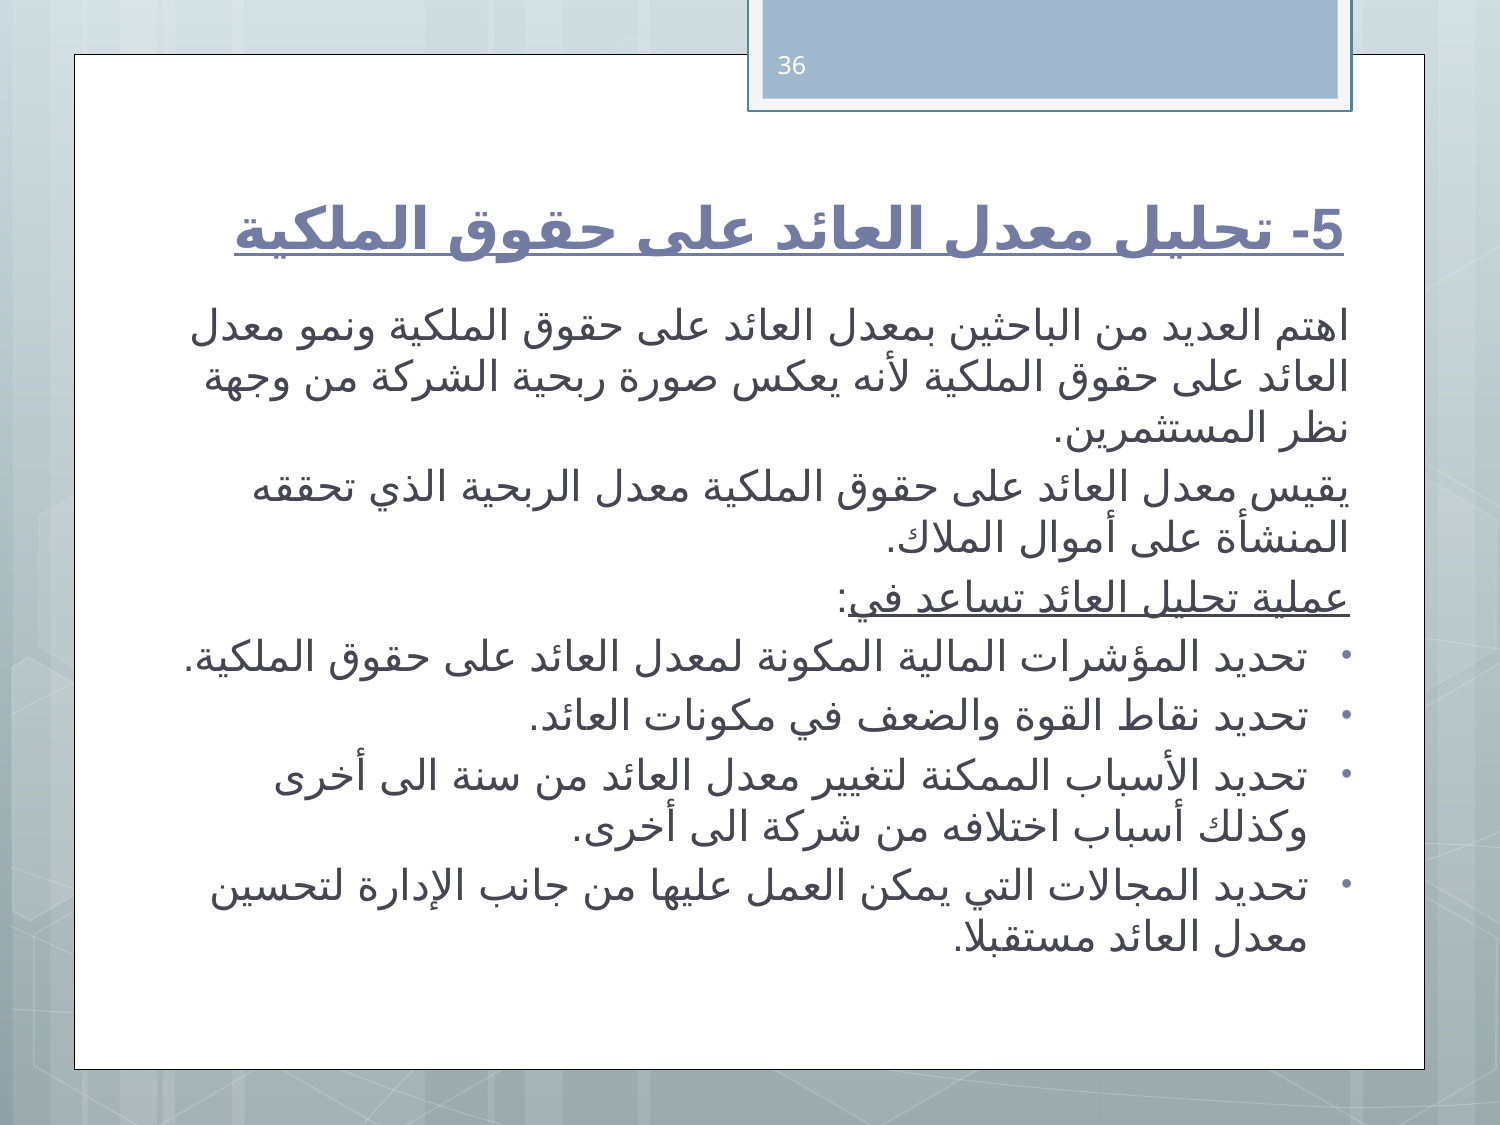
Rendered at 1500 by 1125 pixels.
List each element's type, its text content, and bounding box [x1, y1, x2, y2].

title 5- تحليل معدل العائد على حقوق الملكية [206, 146, 1359, 269]
slide_number 36 [762, 36, 982, 97]
list اهتم العديد من الباحثين بمعدل العائد على حقوق الملكية ونمو معدل العائد على حقوق الملكية لأنه يعكس صورة ربحية الشركة من وجهة نظر المستثمرين. يقيس معدل العائد على حقوق الملكية معدل الربحية الذي تحققه المنشأة على أموال الملاك. عملية تحليل العائد تساعد في: تحديد المؤشرات المالية المكونة لمعدل العائد على حقوق الملكية. تحديد نقاط القوة والضعف في مكونات العائد. تحديد الأسباب الممكنة لتغيير معدل العائد من سنة الى أخرى وكذلك أسباب اختلافه من شركة الى أخرى. تحديد المجالات التي يمكن العمل عليها من جانب الإدارة لتحسين معدل العائد مستقبلا. [147, 290, 1376, 1012]
